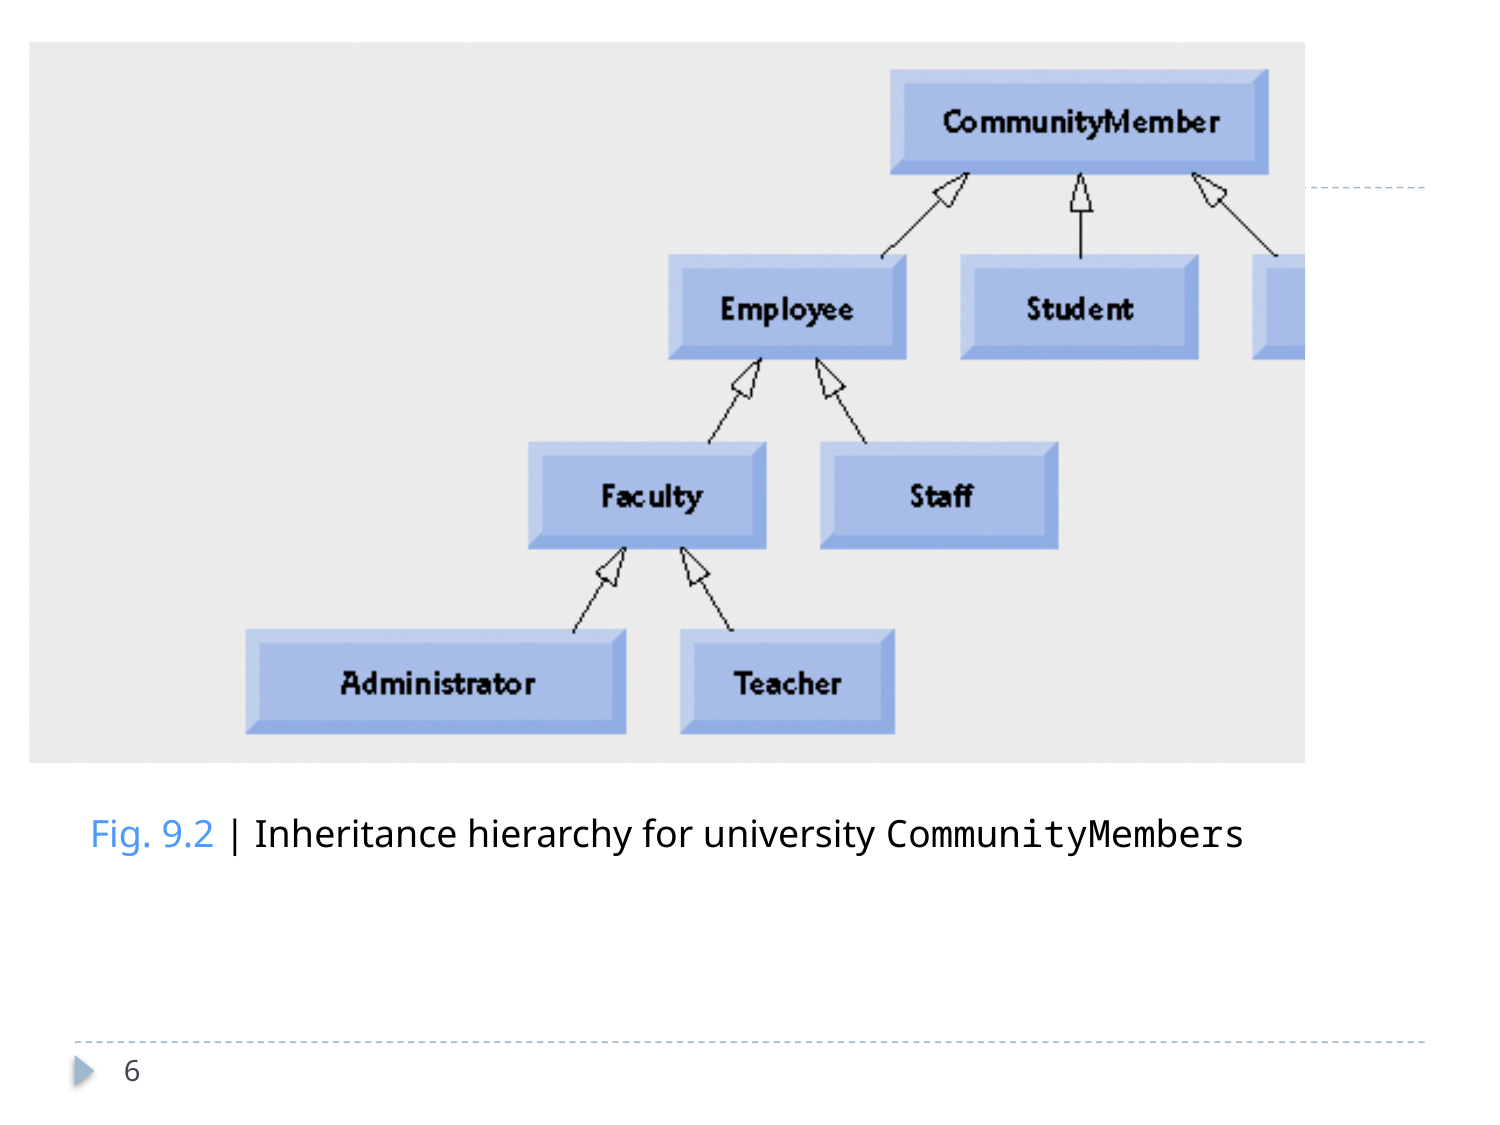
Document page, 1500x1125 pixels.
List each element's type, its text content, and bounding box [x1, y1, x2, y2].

title Fig. 9.2 | Inheritance hierarchy for university CommunityMembers [75, 774, 1375, 863]
picture [29, 42, 1306, 763]
slide_number 6 [109, 1044, 422, 1120]
